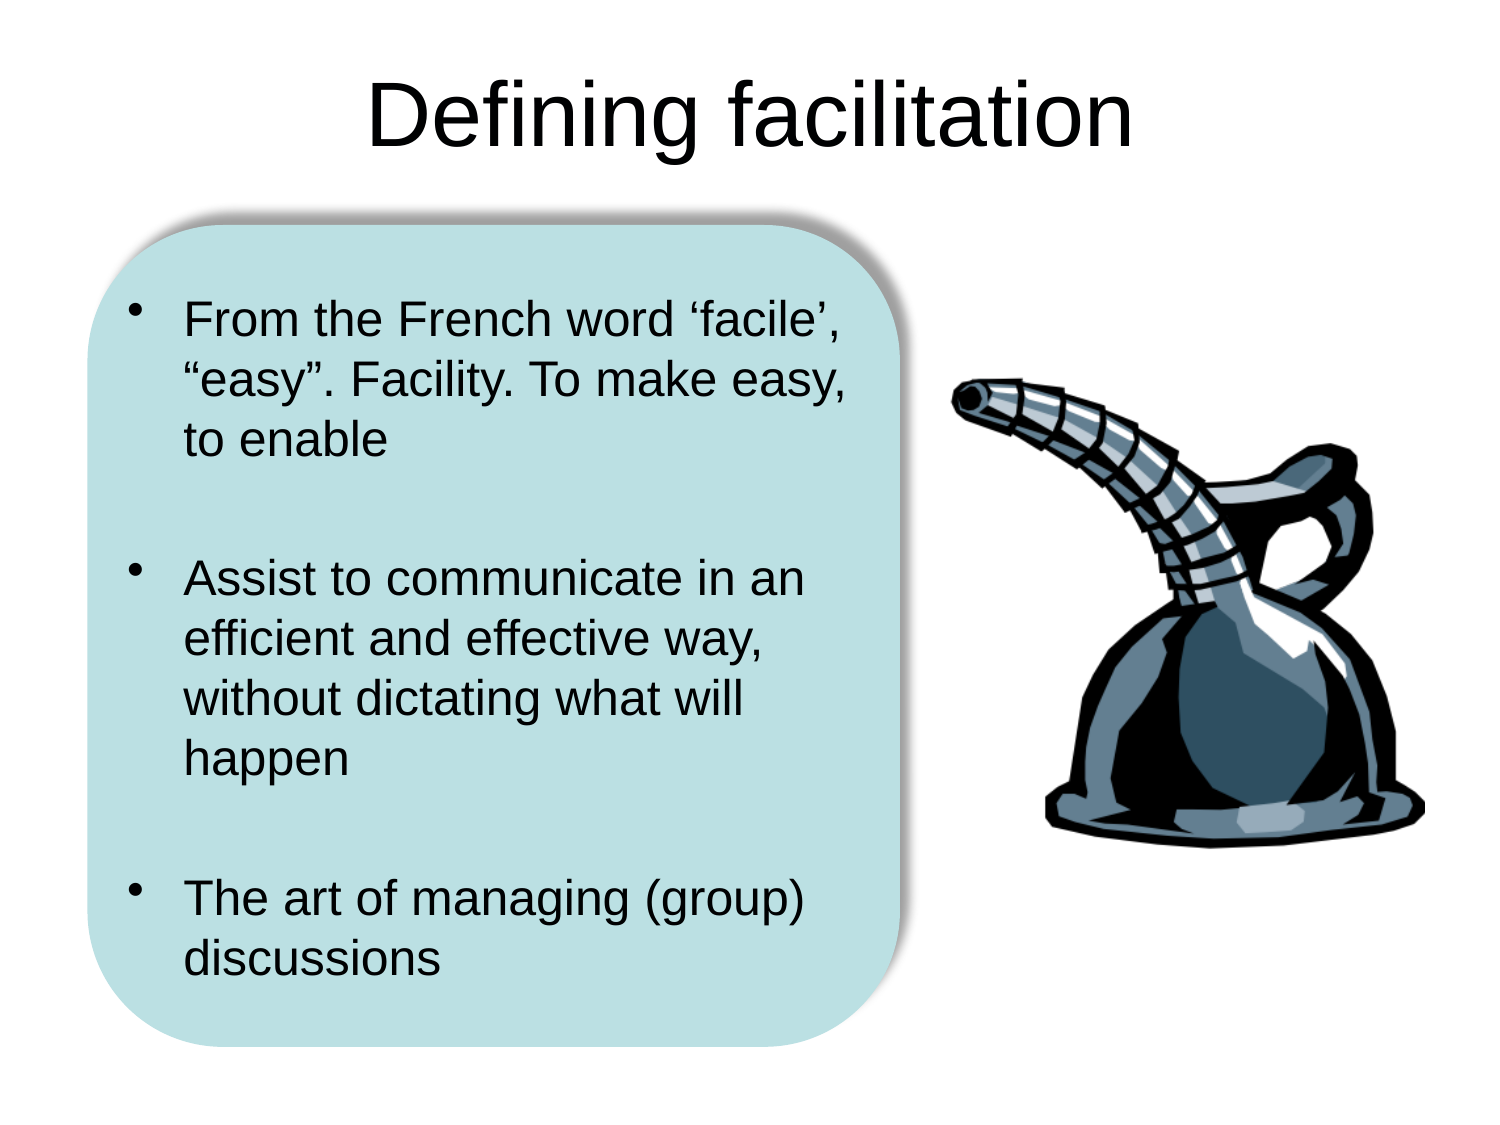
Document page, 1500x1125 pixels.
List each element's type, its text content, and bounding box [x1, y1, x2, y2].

text_box From the French word ‘facile’, “easy”. Facility. To make easy, to enable Assist to communicate in an efficient and effective way, without dictating what will happen The art of managing (group) discussions [87, 224, 900, 1047]
picture [949, 375, 1426, 851]
text_box Defining facilitation [88, 54, 1414, 161]
